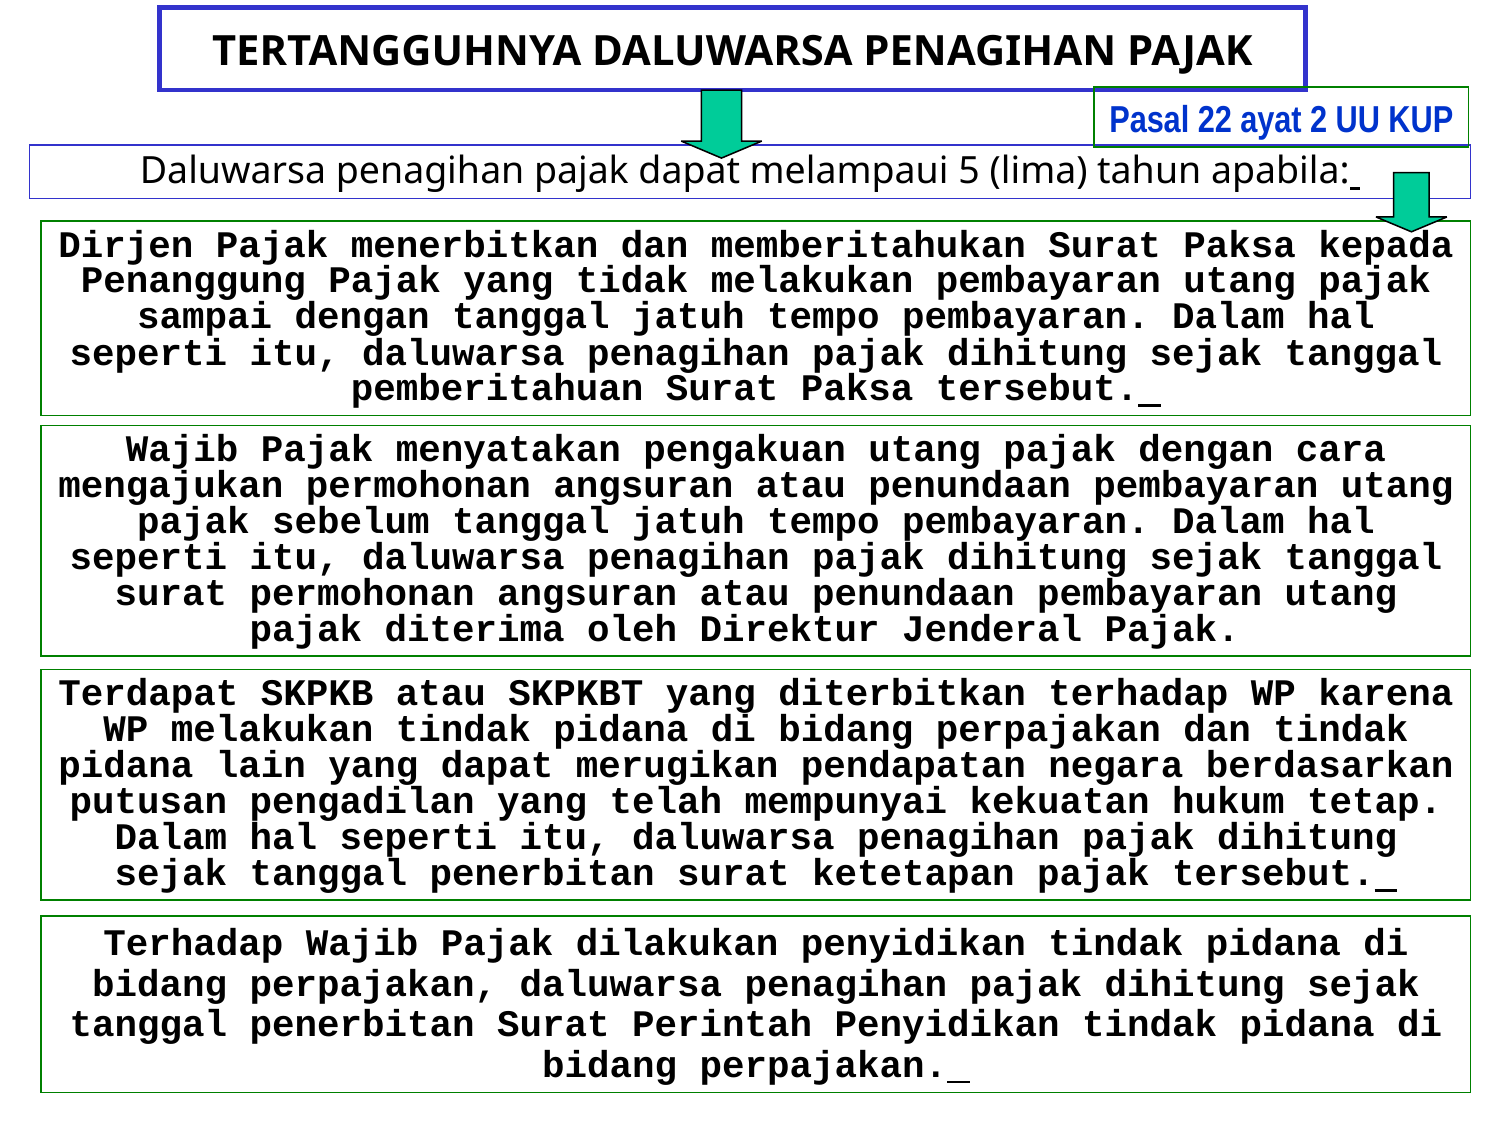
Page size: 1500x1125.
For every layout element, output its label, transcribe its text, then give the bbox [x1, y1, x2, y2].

text_box Wajib Pajak menyatakan pengakuan utang pajak dengan cara mengajukan permohonan angsuran atau penundaan pembayaran utang pajak sebelum tanggal jatuh tempo pembayaran. Dalam hal seperti itu, daluwarsa penagihan pajak dihitung sejak tanggal surat permohonan angsuran atau penundaan pembayaran utang pajak diterima oleh Direktur Jenderal Pajak. [41, 425, 1471, 657]
text_box Terdapat SKPKB atau SKPKBT yang diterbitkan terhadap WP karena WP melakukan tindak pidana di bidang perpajakan dan tindak pidana lain yang dapat merugikan pendapatan negara berdasarkan putusan pengadilan yang telah mempunyai kekuatan hukum tetap. Dalam hal seperti itu, daluwarsa penagihan pajak dihitung sejak tanggal penerbitan surat ketetapan pajak tersebut. [41, 669, 1471, 901]
text_box [1376, 172, 1447, 232]
text_box [681, 90, 762, 159]
title TERTANGGUHNYA DALUWARSA PENAGIHAN PAJAK [159, 6, 1306, 91]
text_box Dirjen Pajak menerbitkan dan memberitahukan Surat Paksa kepada Penanggung Pajak yang tidak melakukan pembayaran utang pajak sampai dengan tanggal jatuh tempo pembayaran. Dalam hal seperti itu, daluwarsa penagihan pajak dihitung sejak tanggal pemberitahuan Surat Paksa tersebut. [41, 220, 1471, 416]
text_box Terhadap Wajib Pajak dilakukan penyidikan tindak pidana di bidang perpajakan, daluwarsa penagihan pajak dihitung sejak tanggal penerbitan Surat Perintah Penyidikan tindak pidana di bidang perpajakan. [41, 916, 1471, 1093]
text_box Pasal 22 ayat 2 UU KUP [1094, 87, 1469, 148]
text_box Daluwarsa penagihan pajak dapat melampaui 5 (lima) tahun apabila: [29, 145, 1471, 199]
